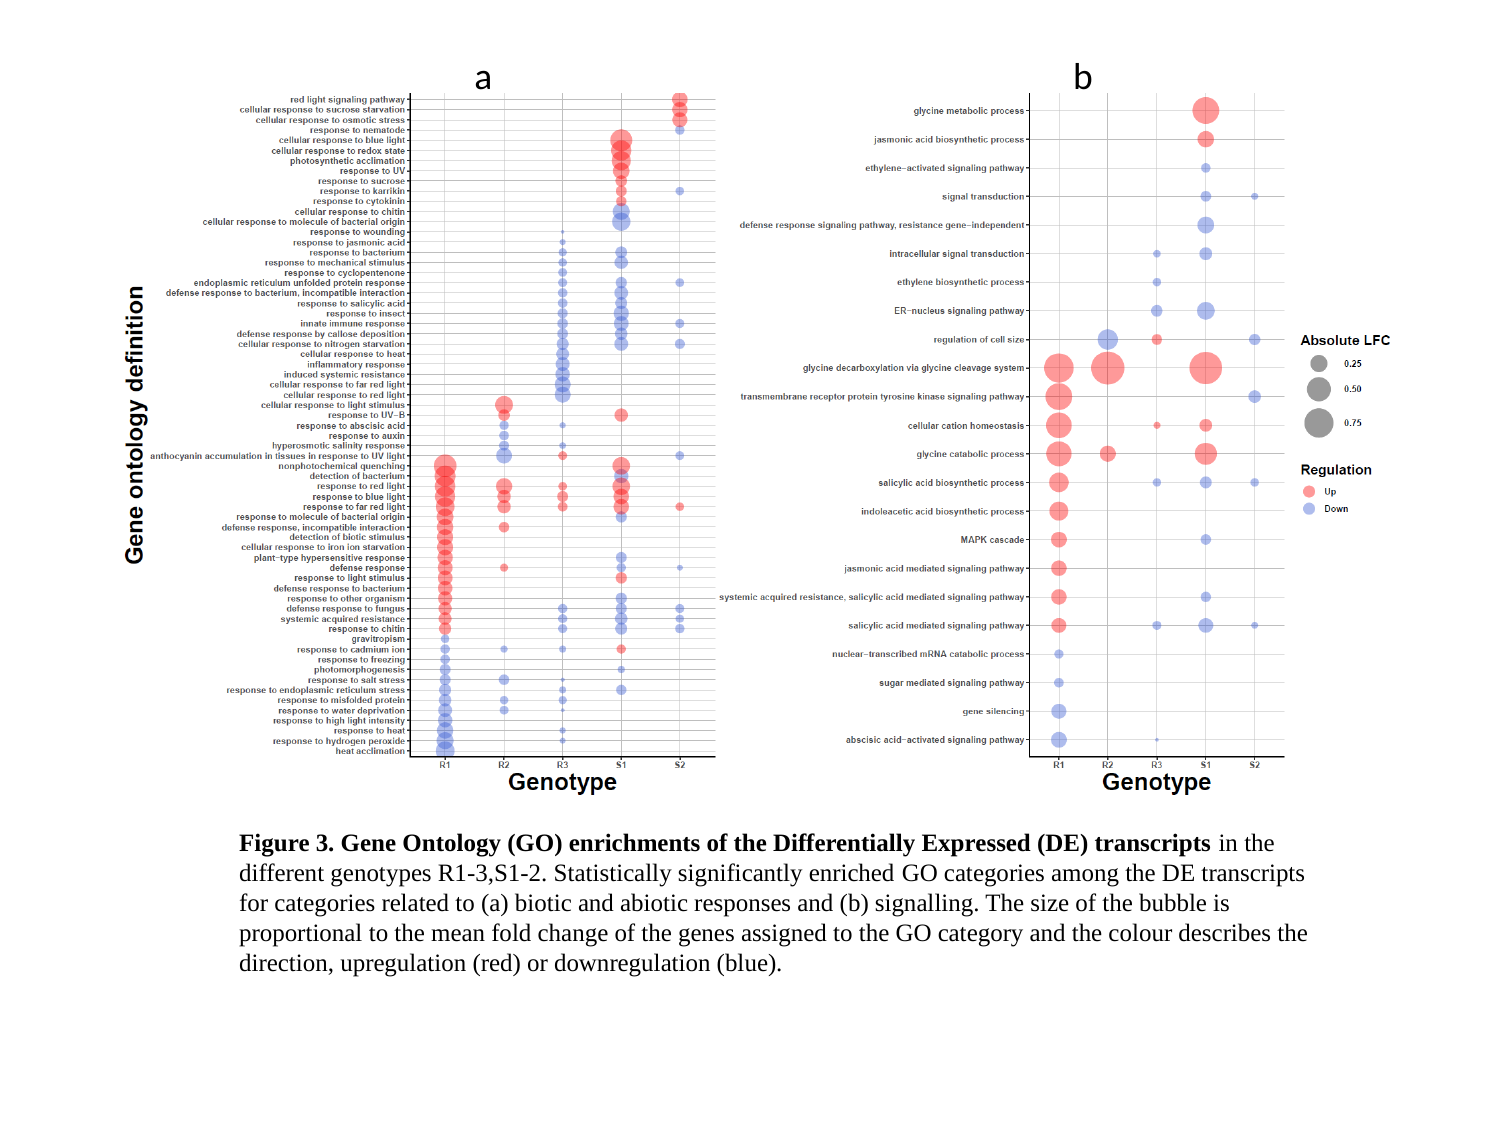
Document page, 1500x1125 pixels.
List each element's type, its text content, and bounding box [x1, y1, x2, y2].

text_box b [1058, 44, 1107, 89]
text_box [122, 89, 1399, 799]
text_box Figure 3. Gene Ontology (GO) enrichments of the Differentially Expressed (DE) transcripts in the different genotypes R1-3,S1-2. Statistically significantly enriched GO categories among the DE transcripts for categories related to (a) biotic and abiotic responses and (b) signalling. The size of the bubble is proportional to the mean fold change of the genes assigned to the GO category and the colour describes the direction, upregulation (red) or downregulation (blue). [224, 819, 1349, 984]
text_box a [459, 44, 508, 89]
